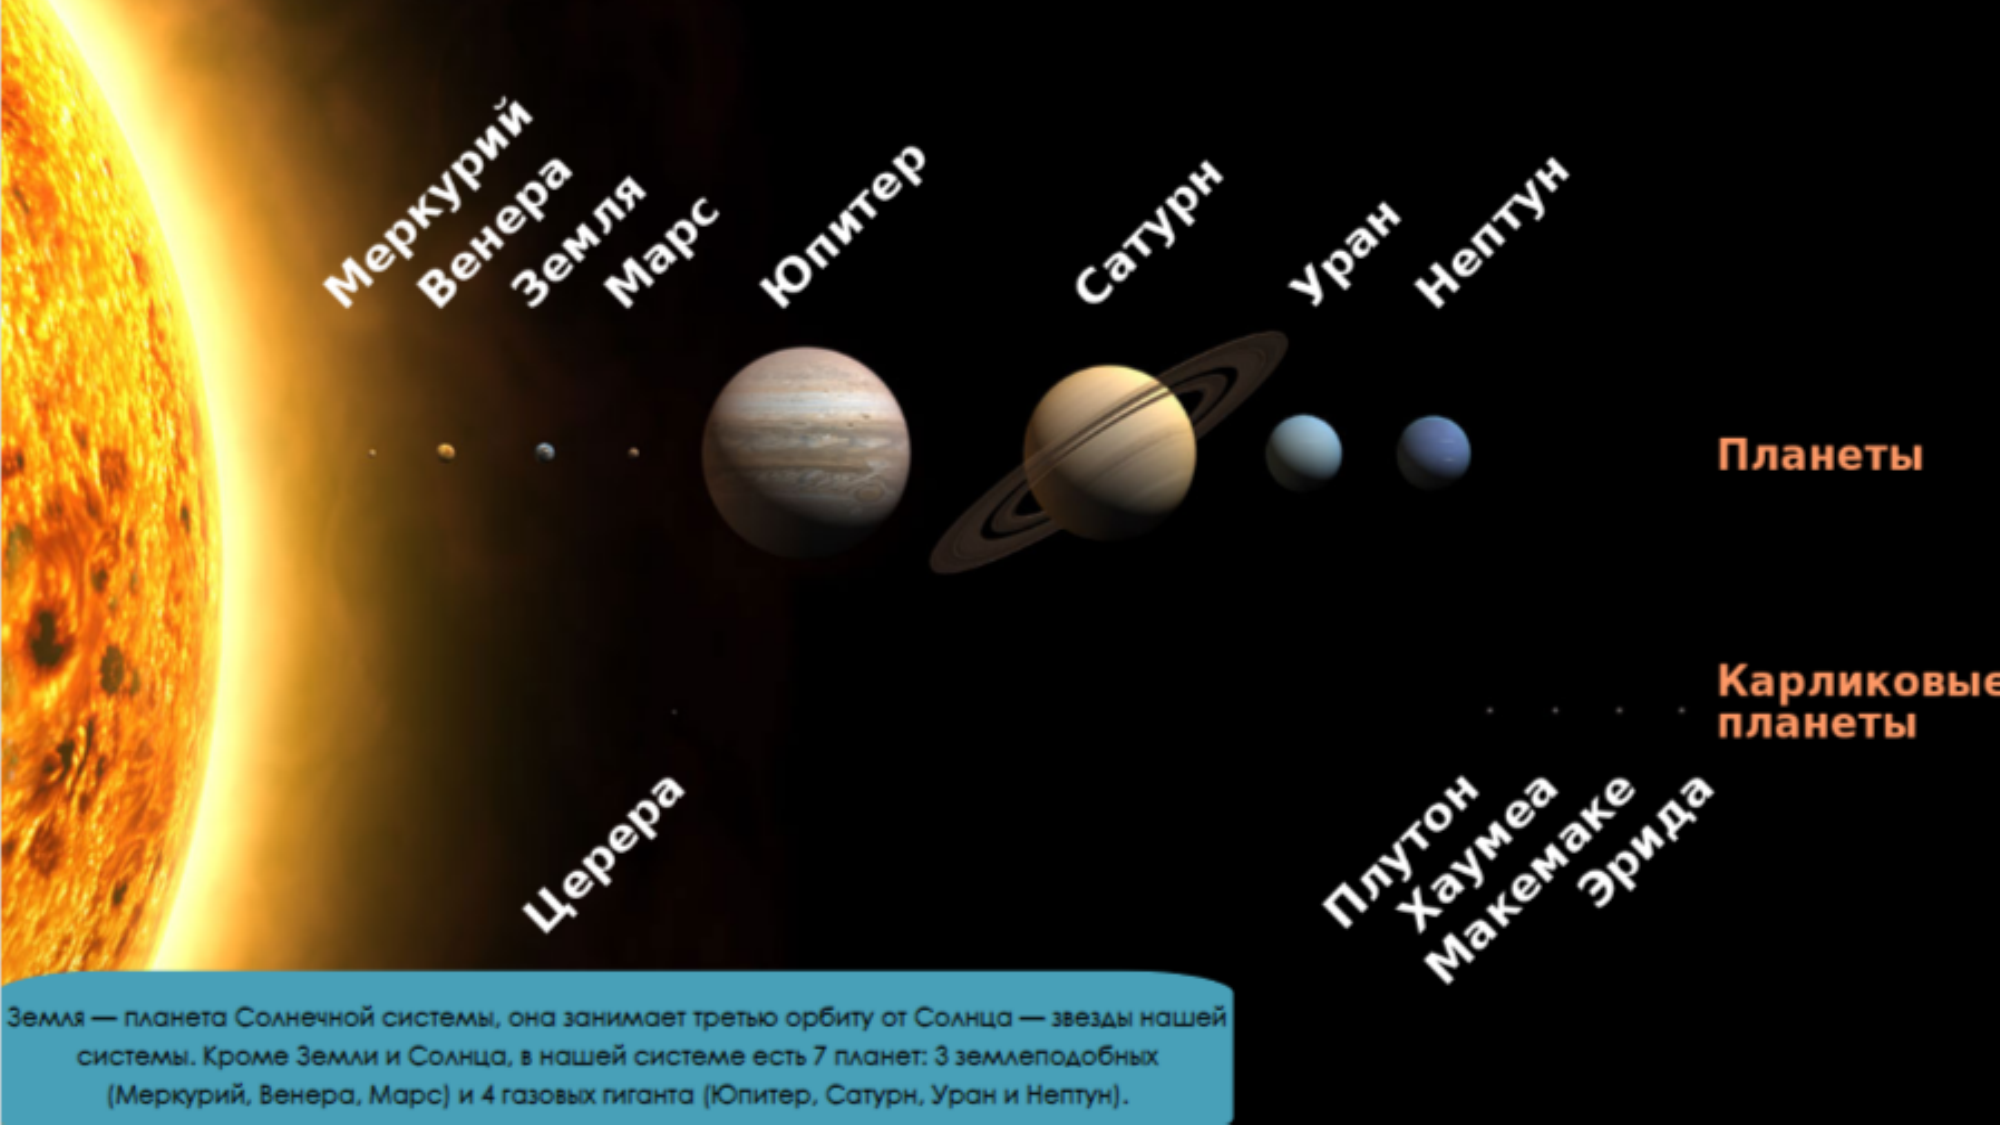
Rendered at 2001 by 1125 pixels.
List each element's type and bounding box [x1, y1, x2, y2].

list [0, 0, 2000, 1125]
